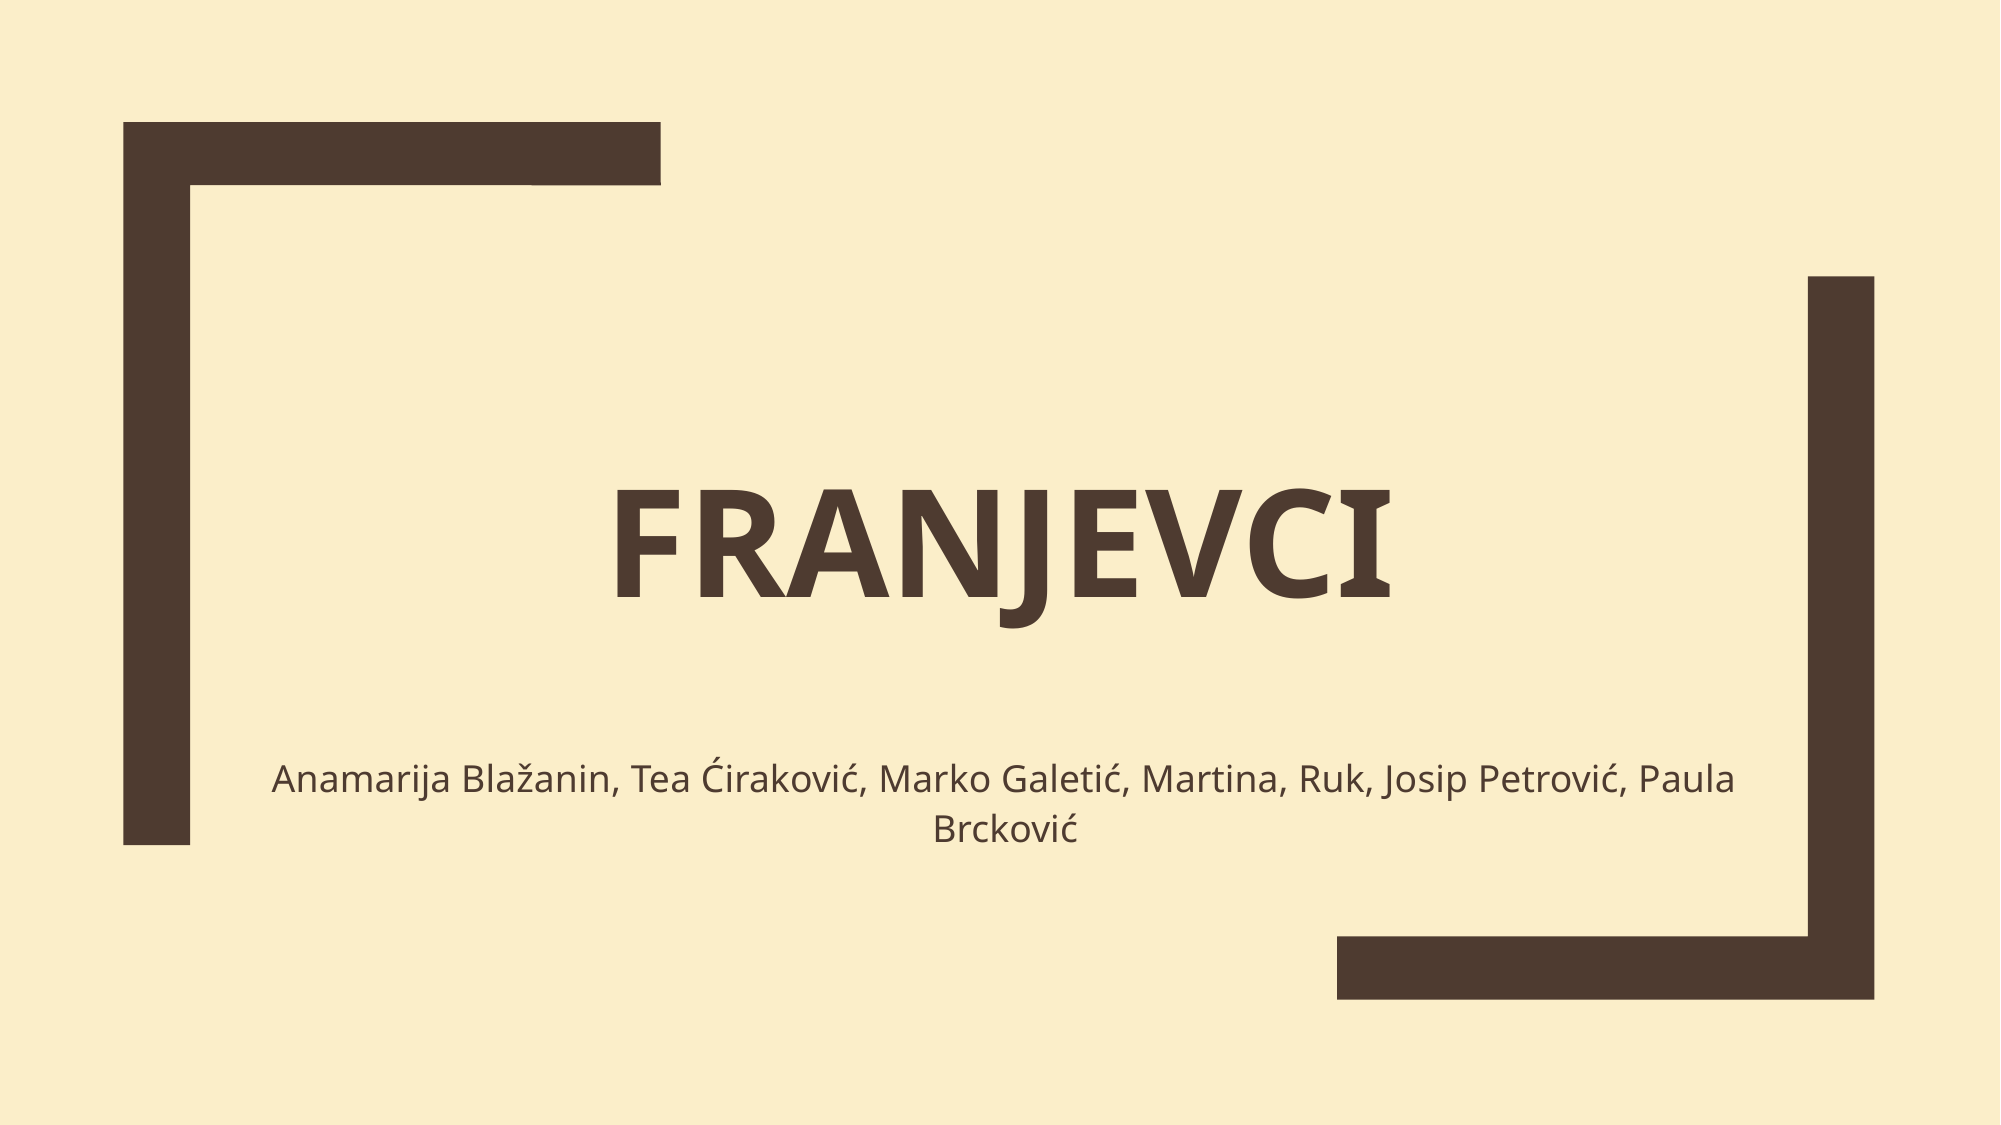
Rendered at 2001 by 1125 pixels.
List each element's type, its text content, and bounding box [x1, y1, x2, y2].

title Franjevci [314, 293, 1686, 638]
subtitle Anamarija Blažanin, Tea Ćiraković, Marko Galetić, Martina, Ruk, Josip Petrović, Paula Brcković [214, 741, 1796, 858]
